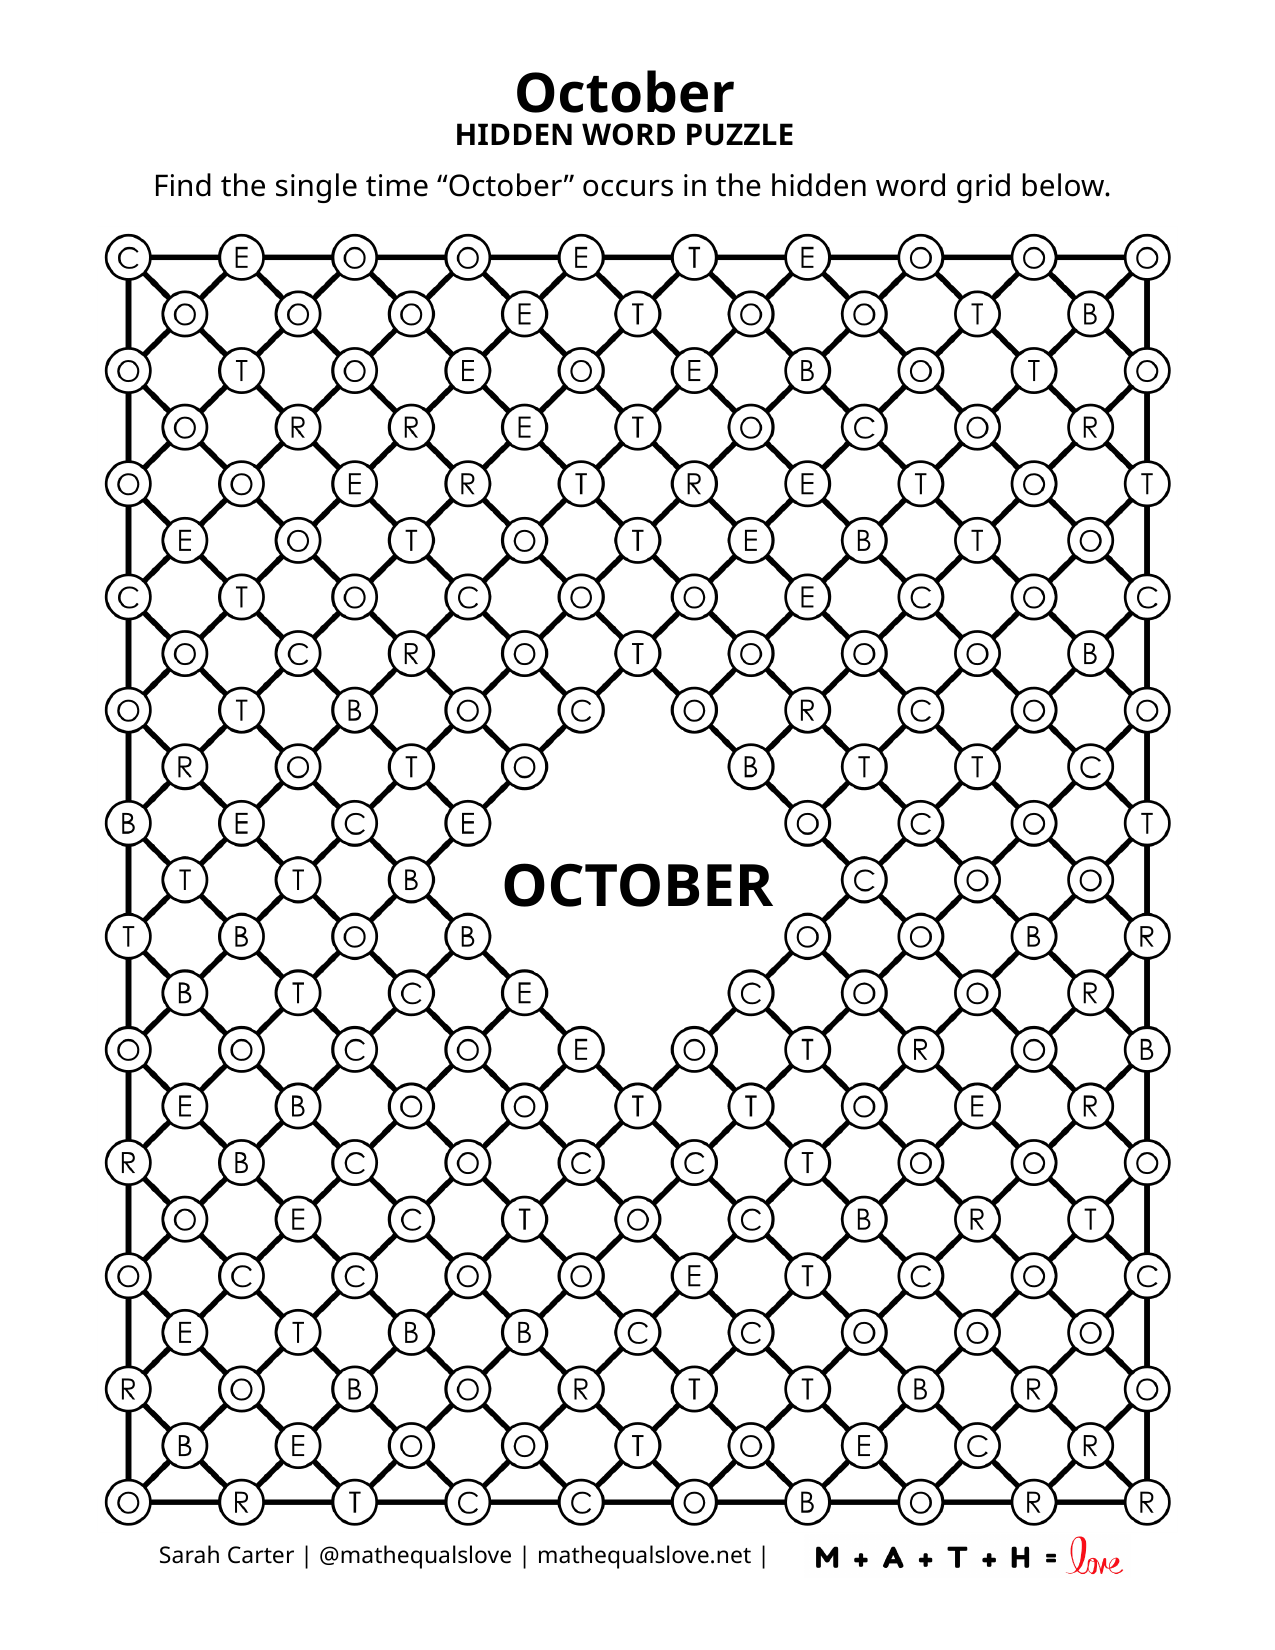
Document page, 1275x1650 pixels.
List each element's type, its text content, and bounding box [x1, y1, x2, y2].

text_box Find the single time “October” occurs in the hidden word grid below. [97, 159, 1177, 210]
text_box HIDDEN WORD PUZZLE [319, 108, 930, 159]
picture [97, 226, 1178, 1533]
text_box October [302, 57, 947, 124]
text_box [143, 1533, 1132, 1579]
